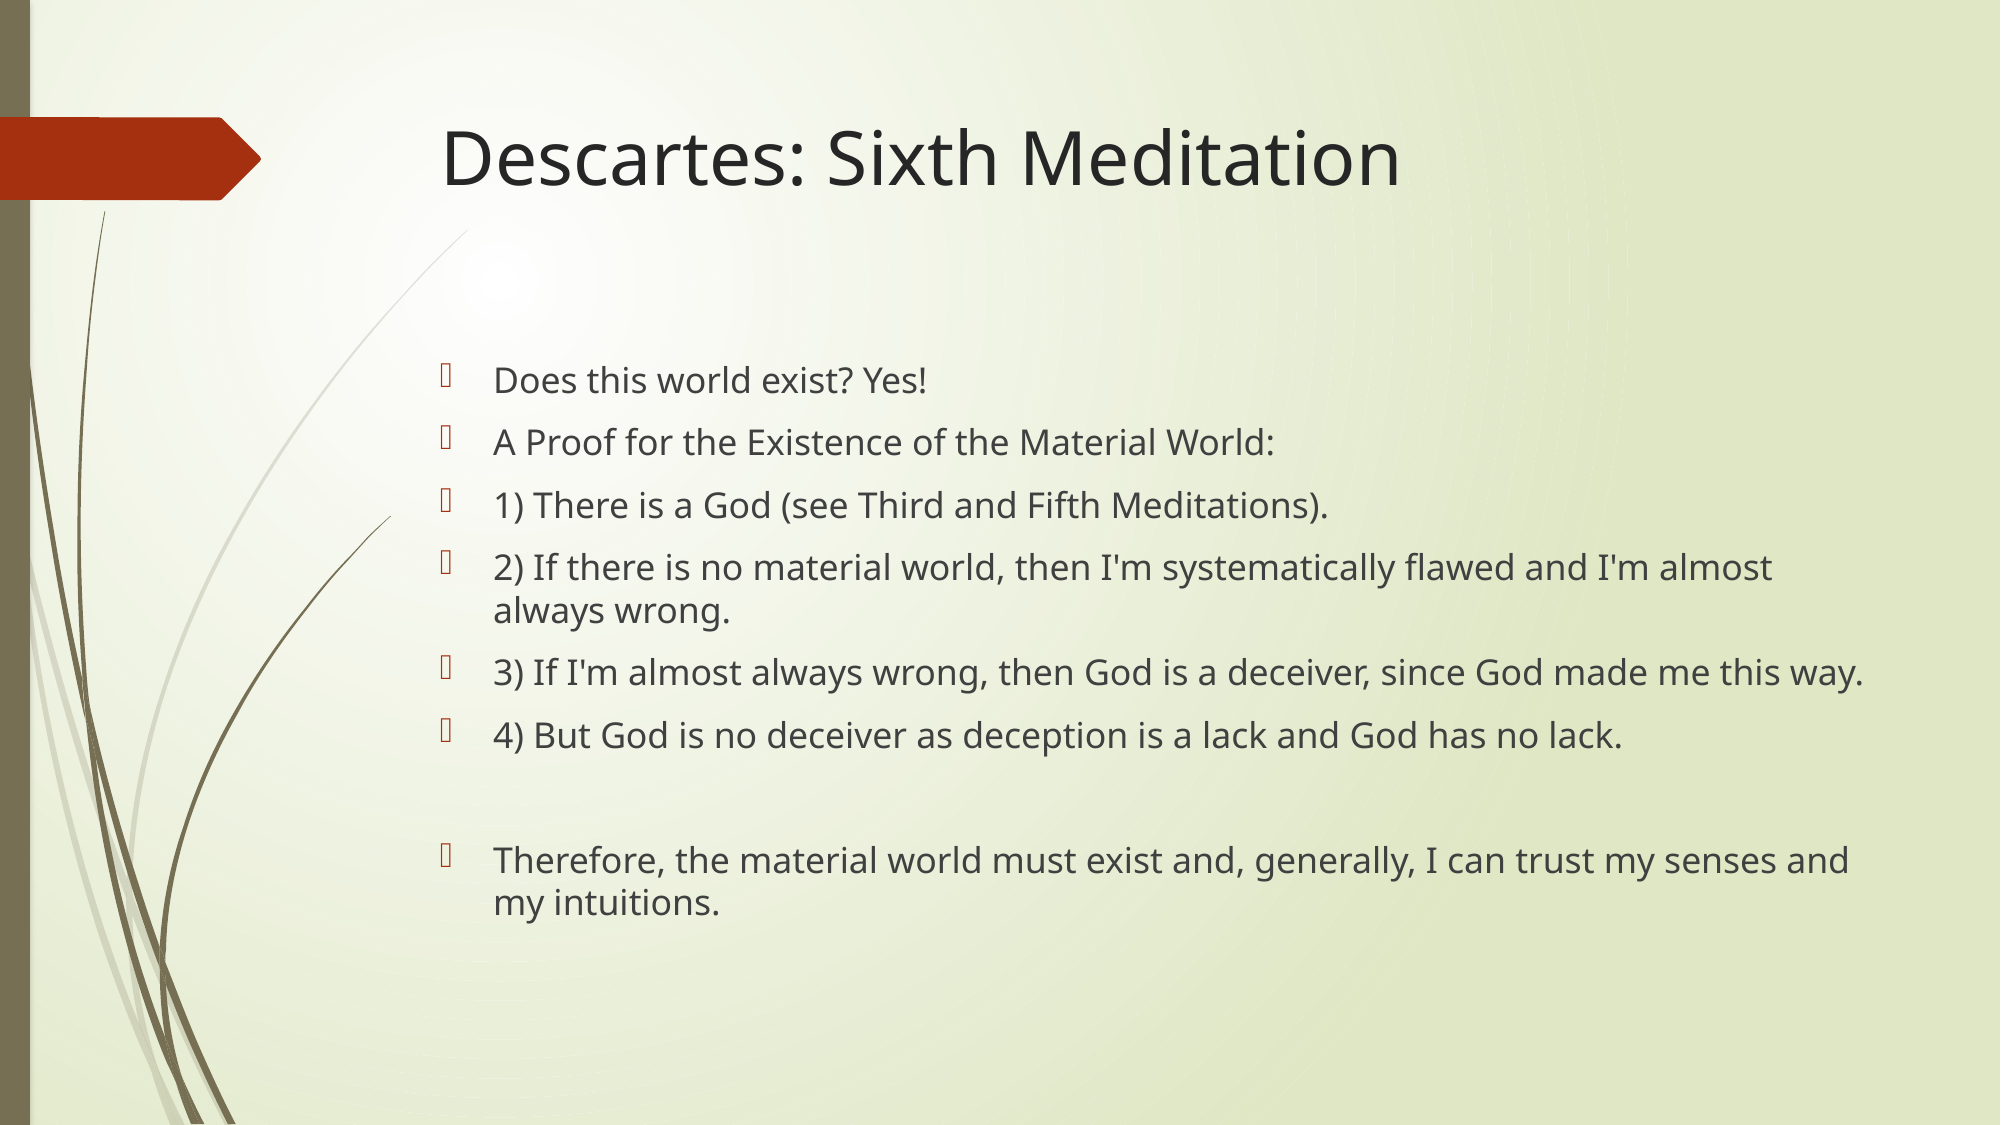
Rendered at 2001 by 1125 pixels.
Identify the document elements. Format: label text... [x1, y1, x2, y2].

title Descartes: Sixth Meditation [425, 102, 1888, 313]
list Does this world exist? Yes! A Proof for the Existence of the Material World: 1) There is a God (see Third and Fifth Meditations). 2) If there is no material world, then I'm systematically flawed and I'm almost always wrong. 3) If I'm almost always wrong, then God is a deceiver, since God made me this way. 4) But God is no deceiver as deception is a lack and God has no lack. Therefore, the material world must exist and, generally, I can trust my senses and my intuitions. [424, 350, 1888, 970]
